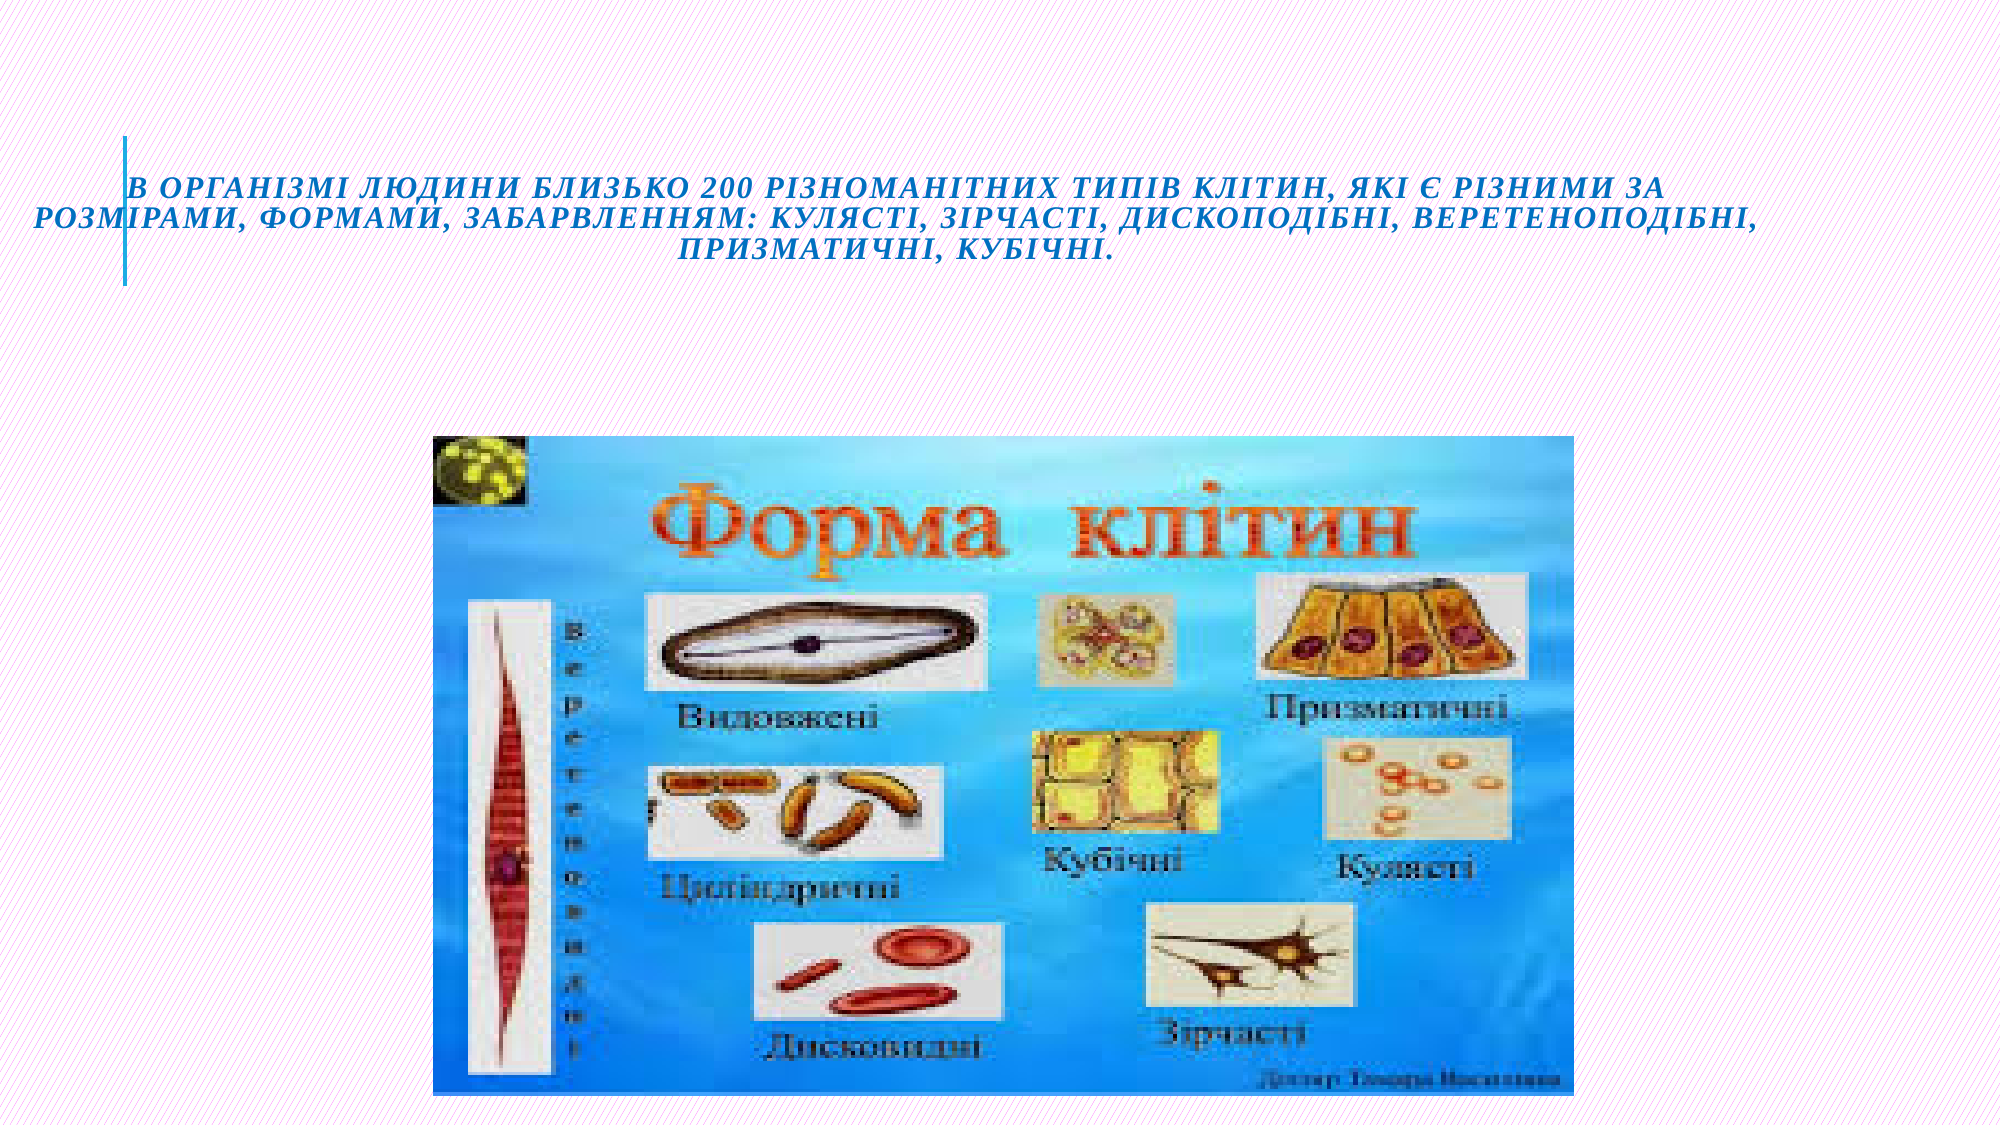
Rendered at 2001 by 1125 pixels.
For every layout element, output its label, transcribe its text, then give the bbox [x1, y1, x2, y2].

title В організмі людини близько 200 різноманітних типів клітин, які є різними за розмірами, формами, забарвленням: кулясті, зірчасті, дископодібні, веретеноподібні, призматичні, кубічні. [17, 82, 1778, 410]
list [433, 436, 1575, 1097]
